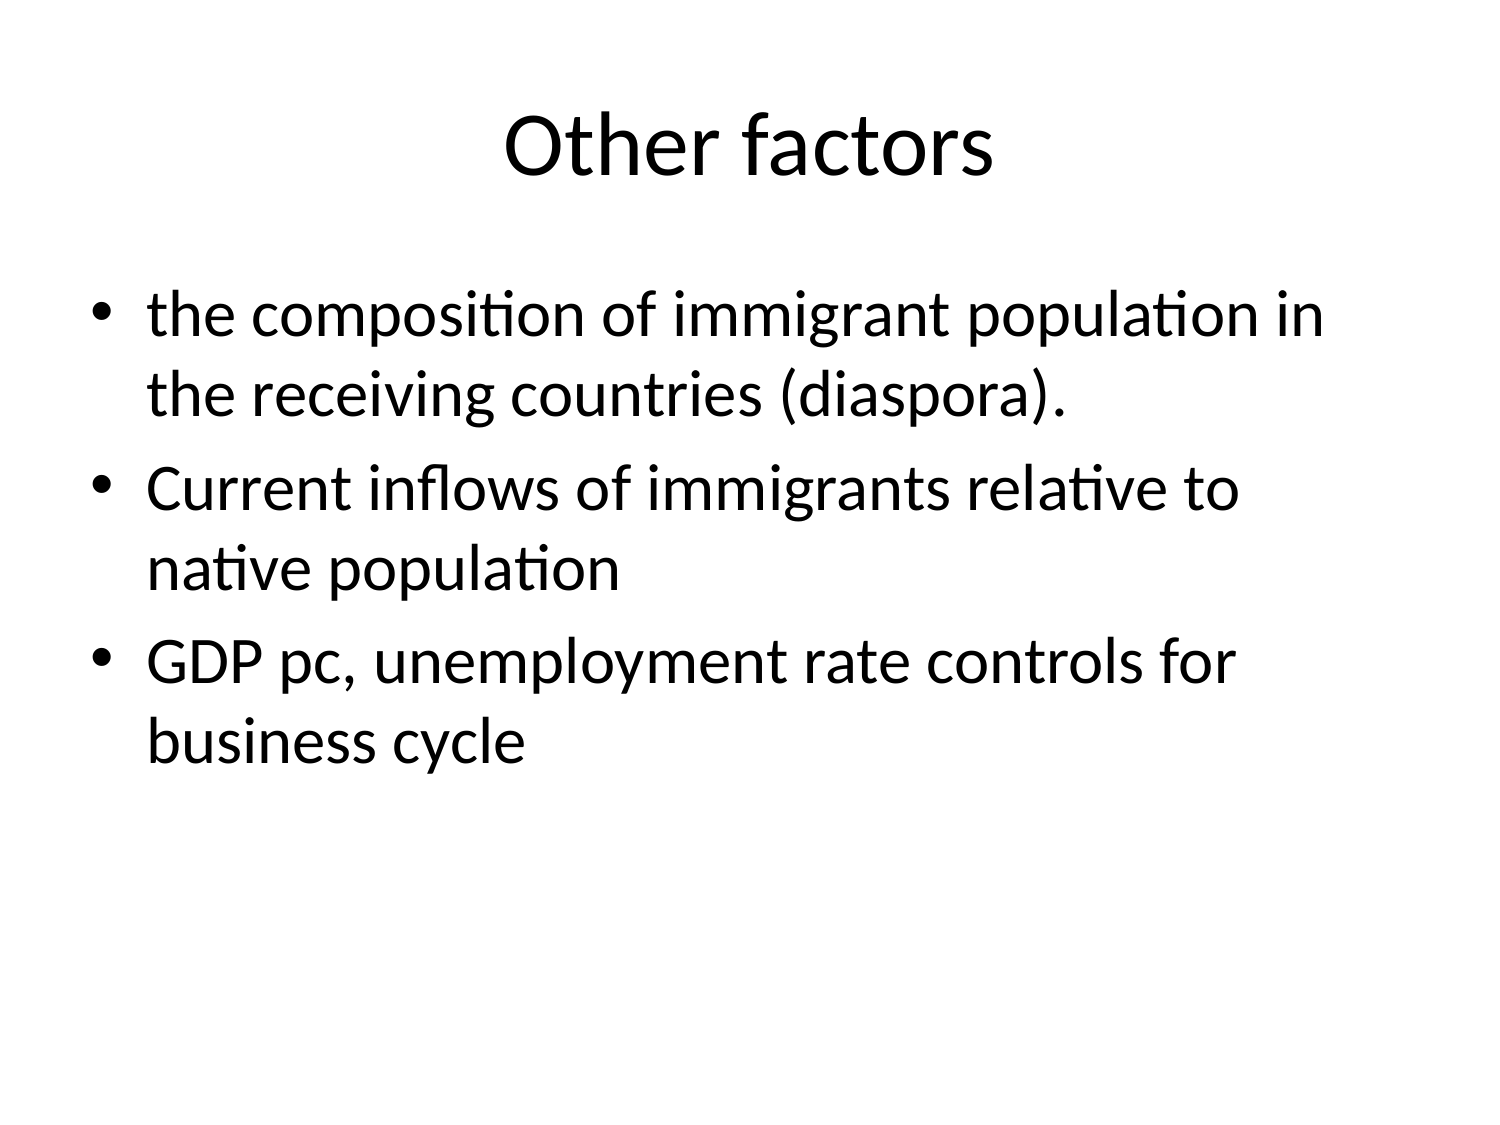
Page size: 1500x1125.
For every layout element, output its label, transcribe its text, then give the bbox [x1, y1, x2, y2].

list the composition of immigrant population in the receiving countries (diaspora). Current inflows of immigrants relative to native population GDP pc, unemployment rate controls for business cycle [75, 262, 1425, 1005]
title Other factors [75, 45, 1425, 233]
